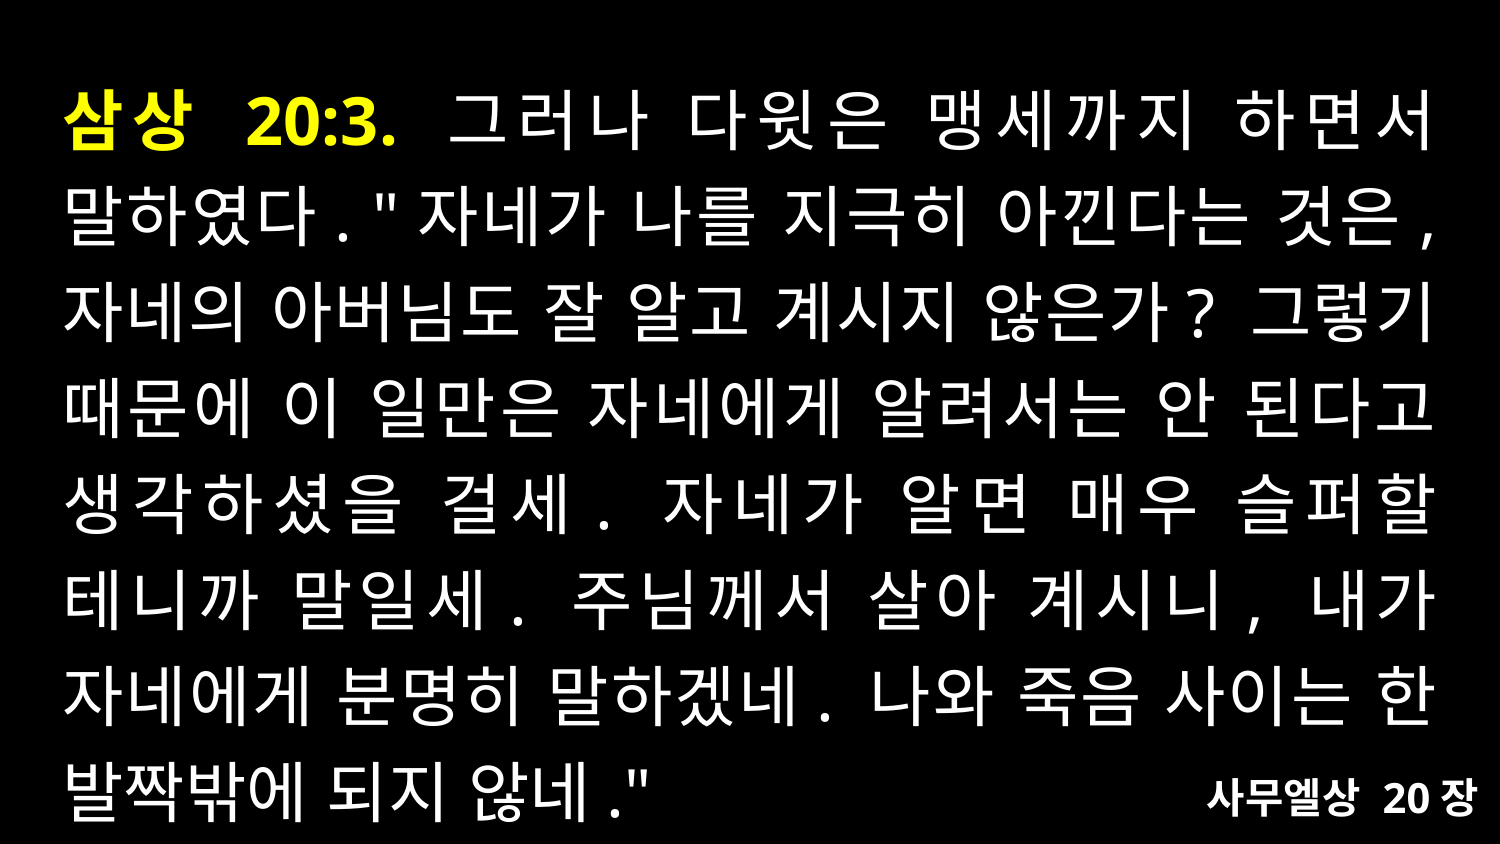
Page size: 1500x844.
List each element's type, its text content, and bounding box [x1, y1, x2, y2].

subtitle 사무엘상 20장 [916, 770, 1500, 844]
title 삼상 20:3. 그러나 다윗은 맹세까지 하면서 말하였다. "자네가 나를 지극히 아낀다는 것은, 자네의 아버님도 잘 알고 계시지 않은가? 그렇기 때문에 이 일만은 자네에게 알려서는 안 된다고 생각하셨을 걸세. 자네가 알면 매우 슬퍼할 테니까 말일세. 주님께서 살아 계시니, 내가 자네에게 분명히 말하겠네. 나와 죽음 사이는 한 발짝밖에 되지 않네." [0, 0, 1500, 844]
